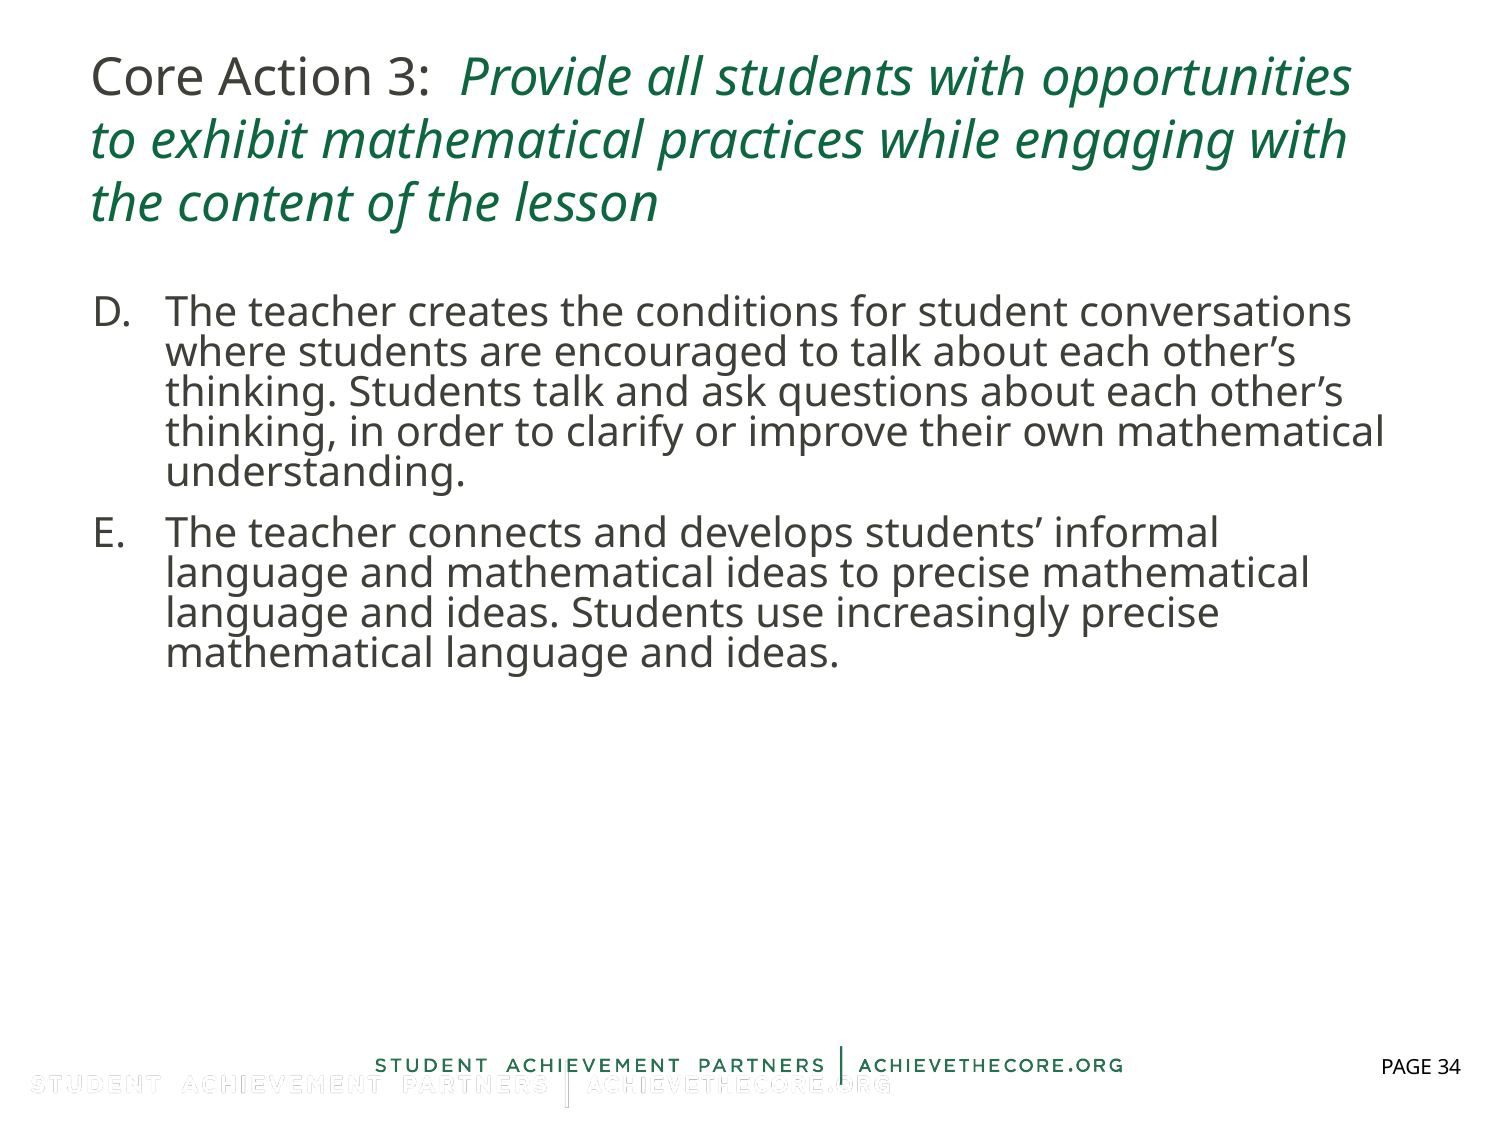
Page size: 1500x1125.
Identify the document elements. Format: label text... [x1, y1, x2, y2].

title Core Action 3: Provide all students with opportunities to exhibit mathematical practices while engaging with the content of the lesson [75, 75, 1425, 263]
list The teacher creates the conditions for student conversations where students are encouraged to talk about each other’s thinking. Students talk and ask questions about each other’s thinking, in order to clarify or improve their own mathematical understanding. The teacher connects and develops students’ informal language and mathematical ideas to precise mathematical language and ideas. Students use increasingly precise mathematical language and ideas. [75, 287, 1425, 827]
picture [375, 1046, 1122, 1085]
